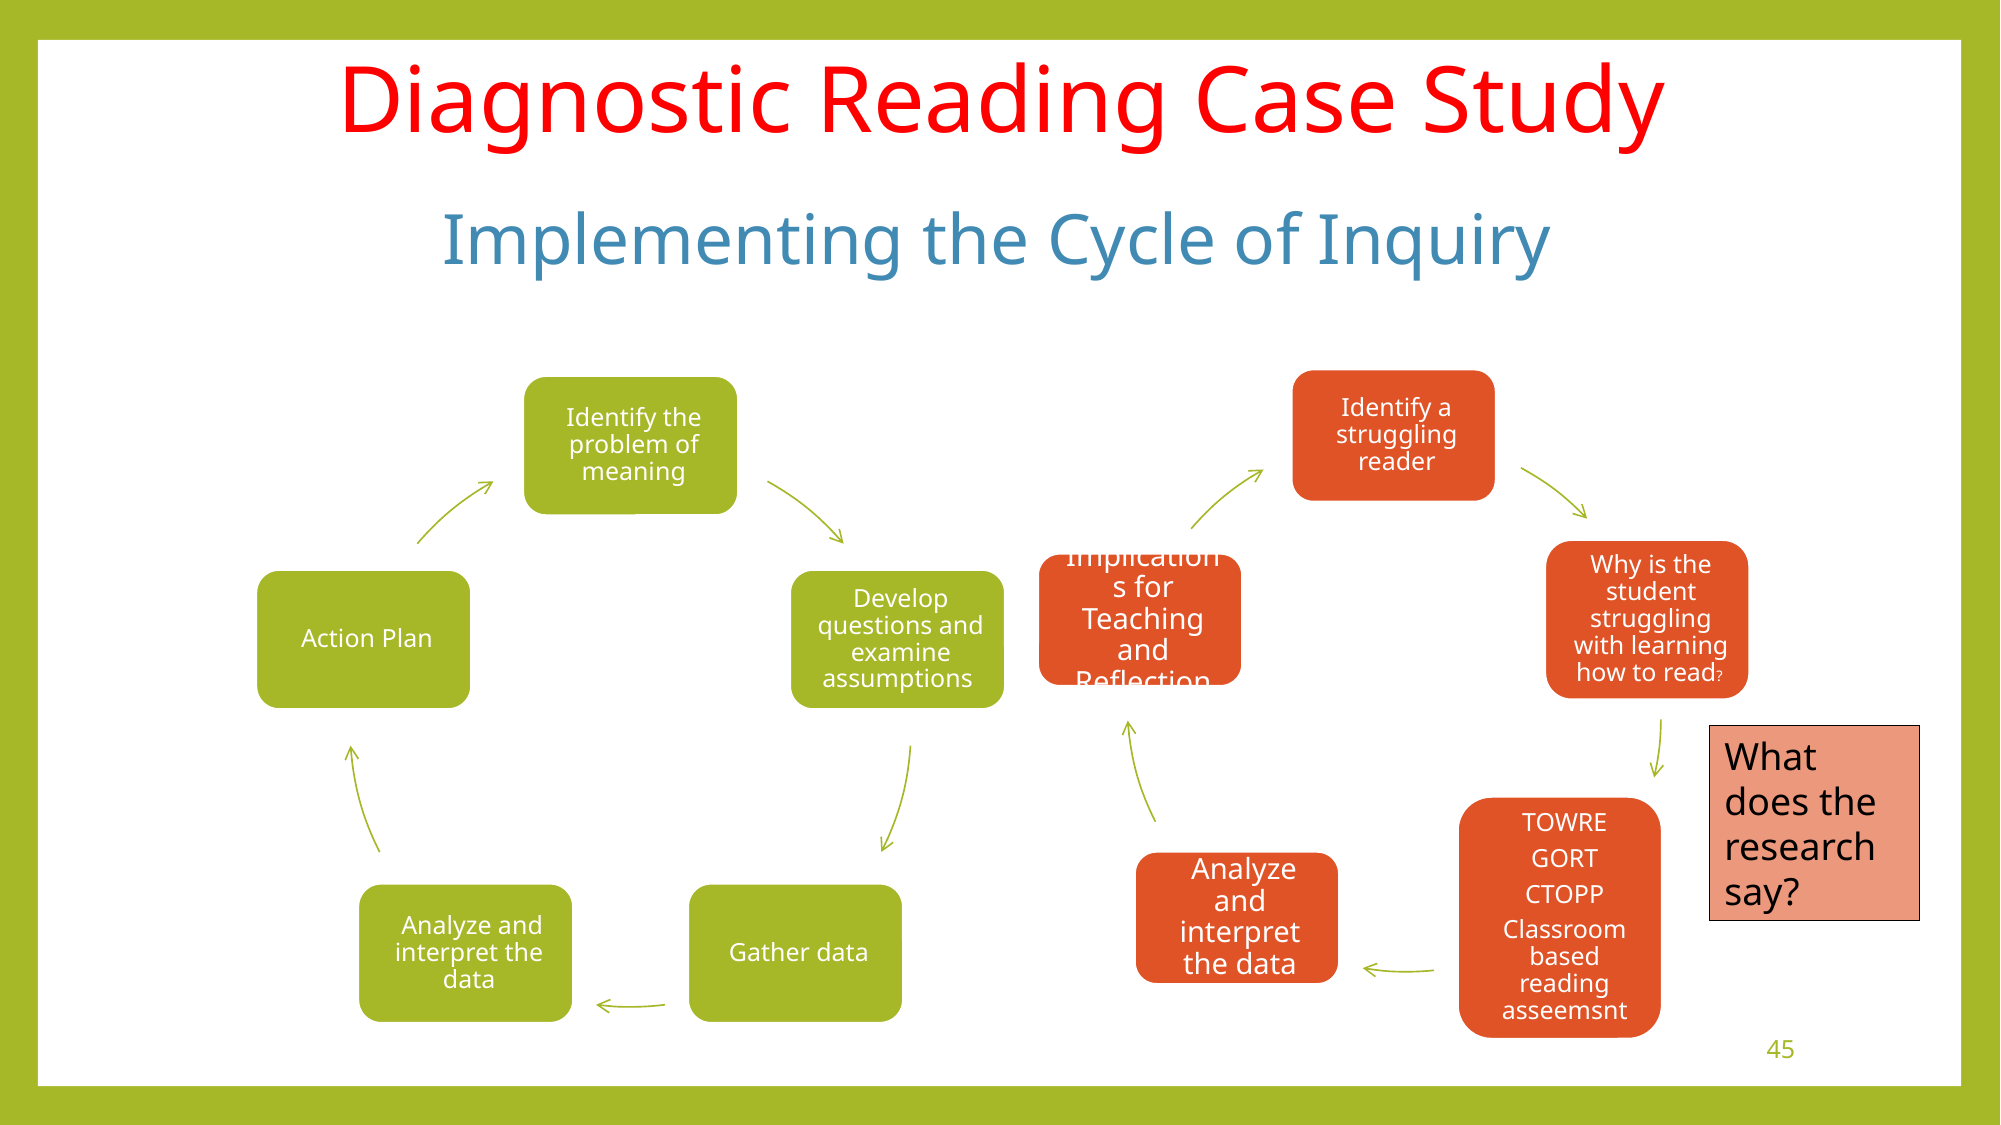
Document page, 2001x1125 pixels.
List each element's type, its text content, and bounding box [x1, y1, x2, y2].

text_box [1037, 324, 1751, 1084]
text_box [255, 324, 1006, 1084]
slide_number 45 [1756, 1020, 1811, 1081]
list Implementing the Cycle of Inquiry [409, 197, 1602, 351]
title Diagnostic Reading Case Study [322, 30, 1710, 175]
text_box What does the research say? [1756, 725, 1920, 921]
